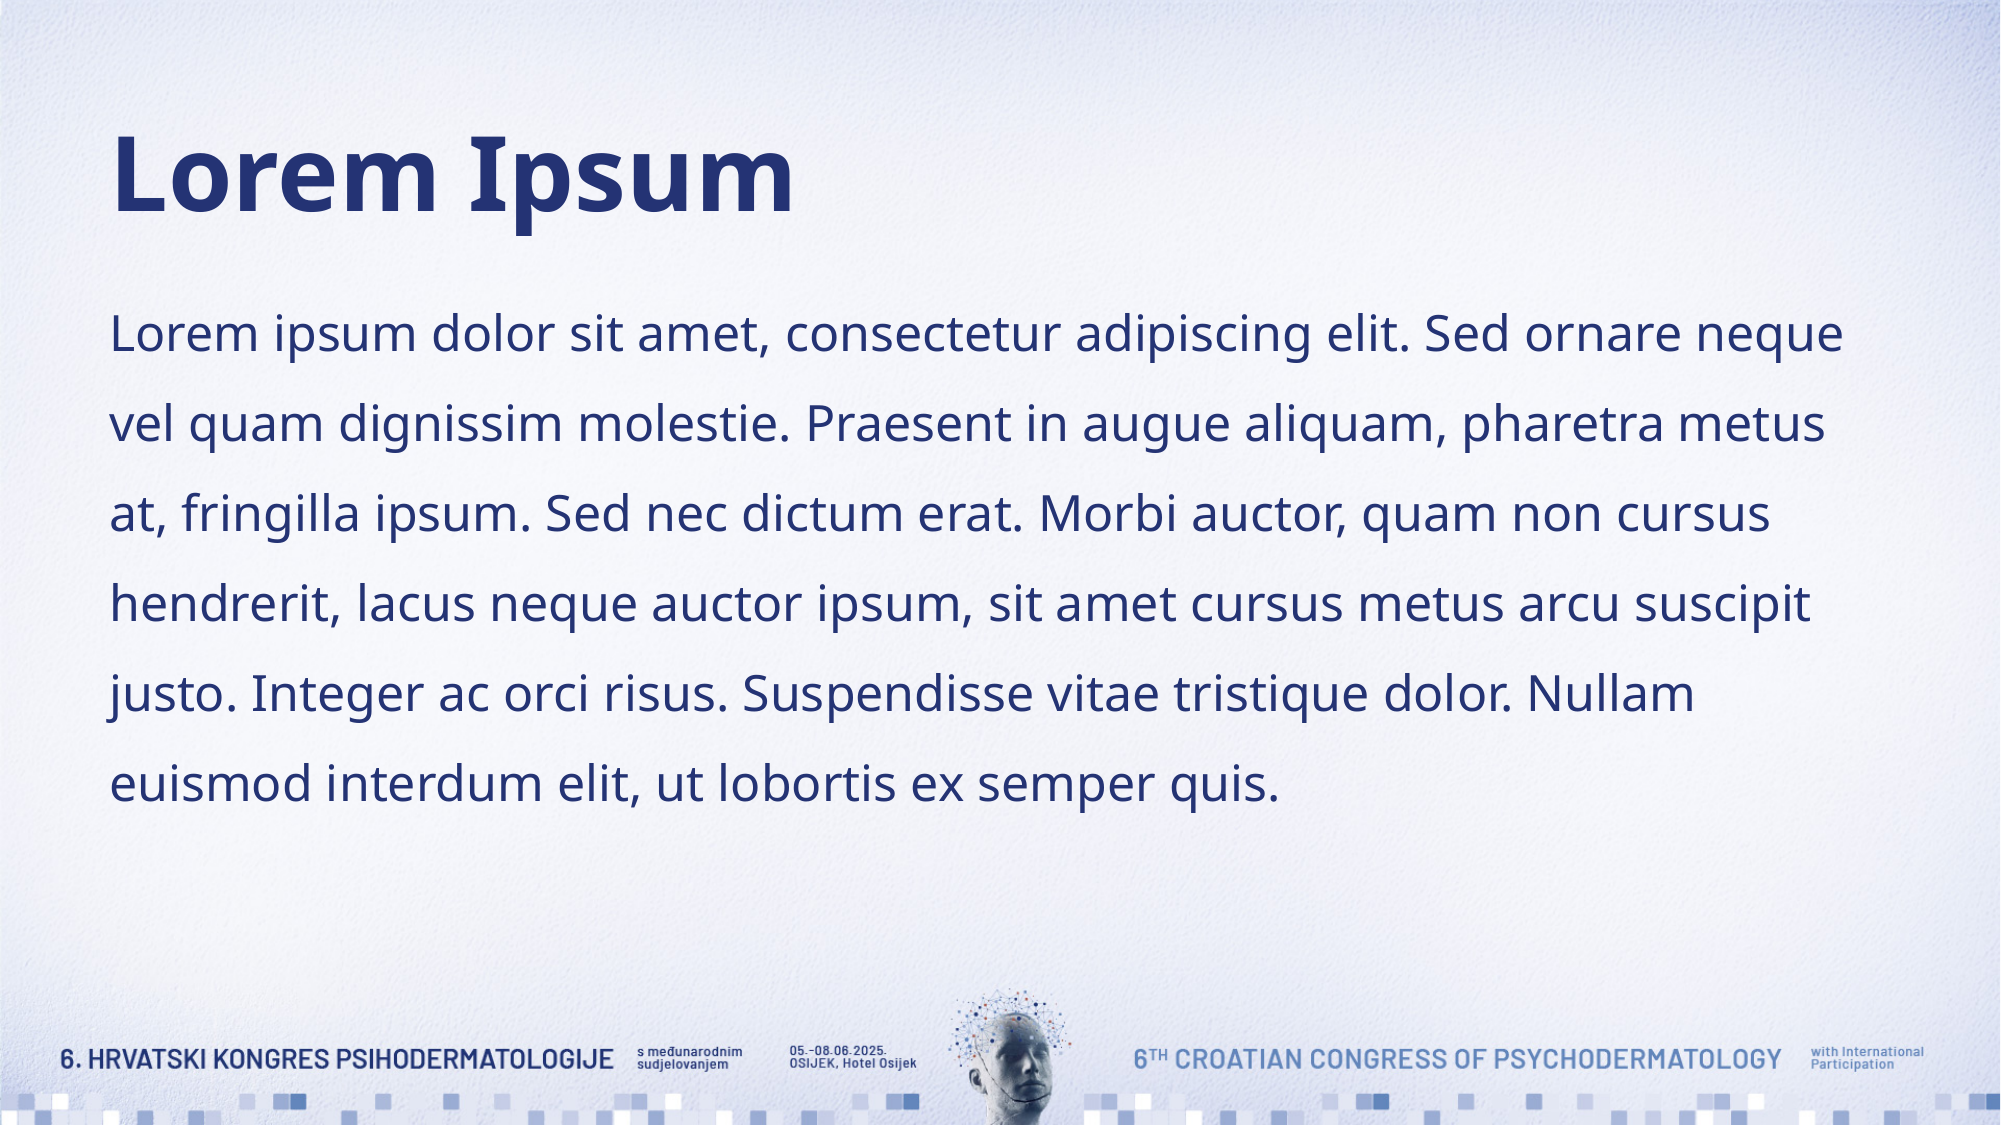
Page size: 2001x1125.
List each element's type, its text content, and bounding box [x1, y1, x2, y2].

text_box Lorem ipsum dolor sit amet, consectetur adipiscing elit. Sed ornare neque vel quam dignissim molestie. Praesent in augue aliquam, pharetra metus at, fringilla ipsum. Sed nec dictum erat. Morbi auctor, quam non cursus hendrerit, lacus neque auctor ipsum, sit amet cursus metus arcu suscipit justo. Integer ac orci risus. Suspendisse vitae tristique dolor. Nullam euismod interdum elit, ut lobortis ex semper quis. [94, 264, 1906, 819]
text_box Lorem Ipsum [94, 100, 1906, 241]
picture [0, 0, 2001, 1125]
